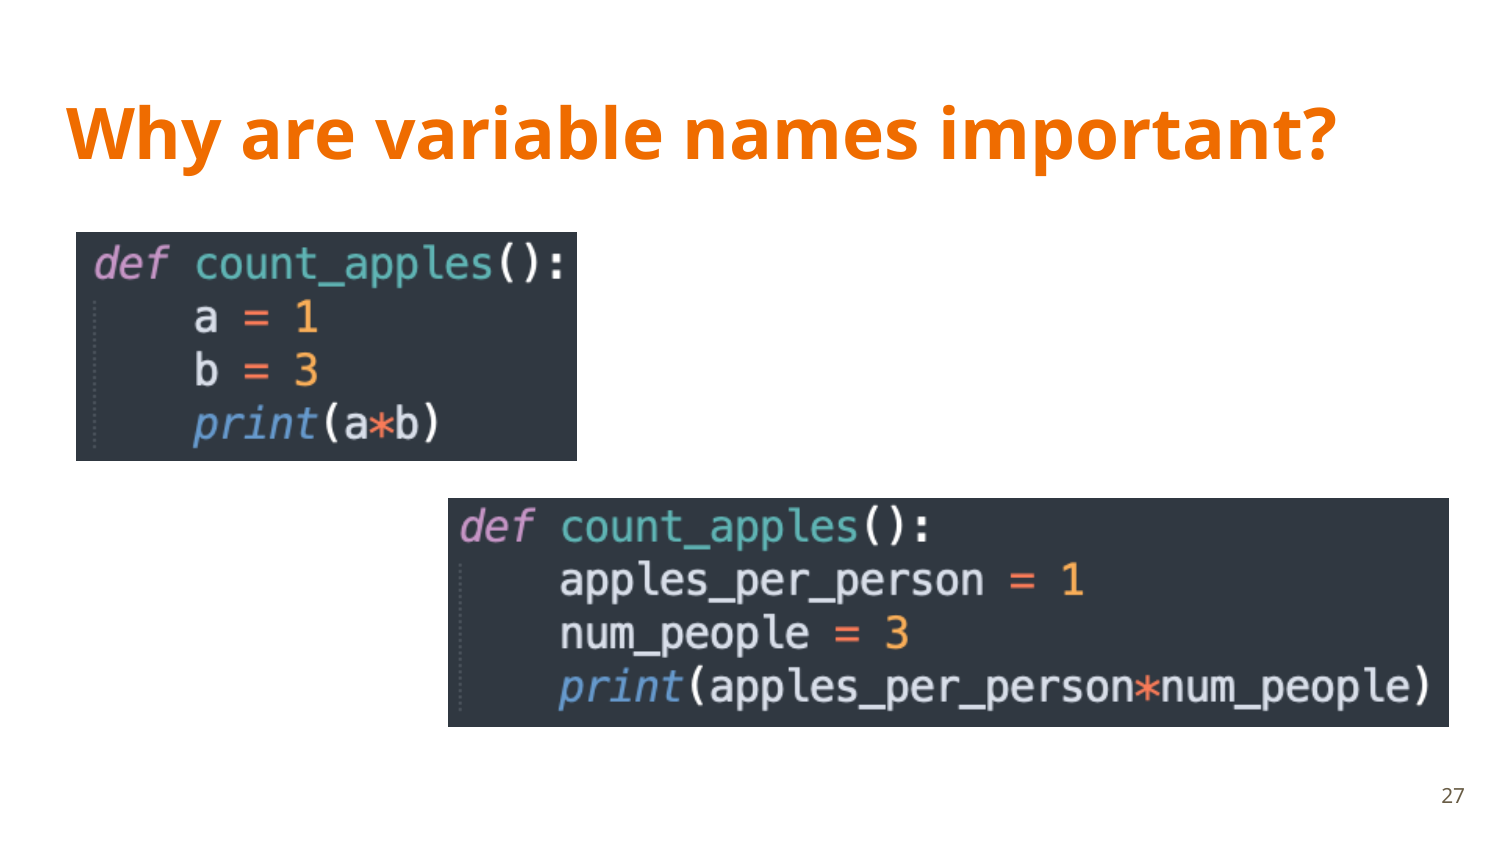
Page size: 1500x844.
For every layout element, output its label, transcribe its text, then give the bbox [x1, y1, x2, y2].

picture [448, 498, 1450, 728]
slide_number ‹#› [1389, 764, 1480, 830]
picture [76, 232, 577, 461]
title Why are variable names important? [51, 72, 1449, 189]
